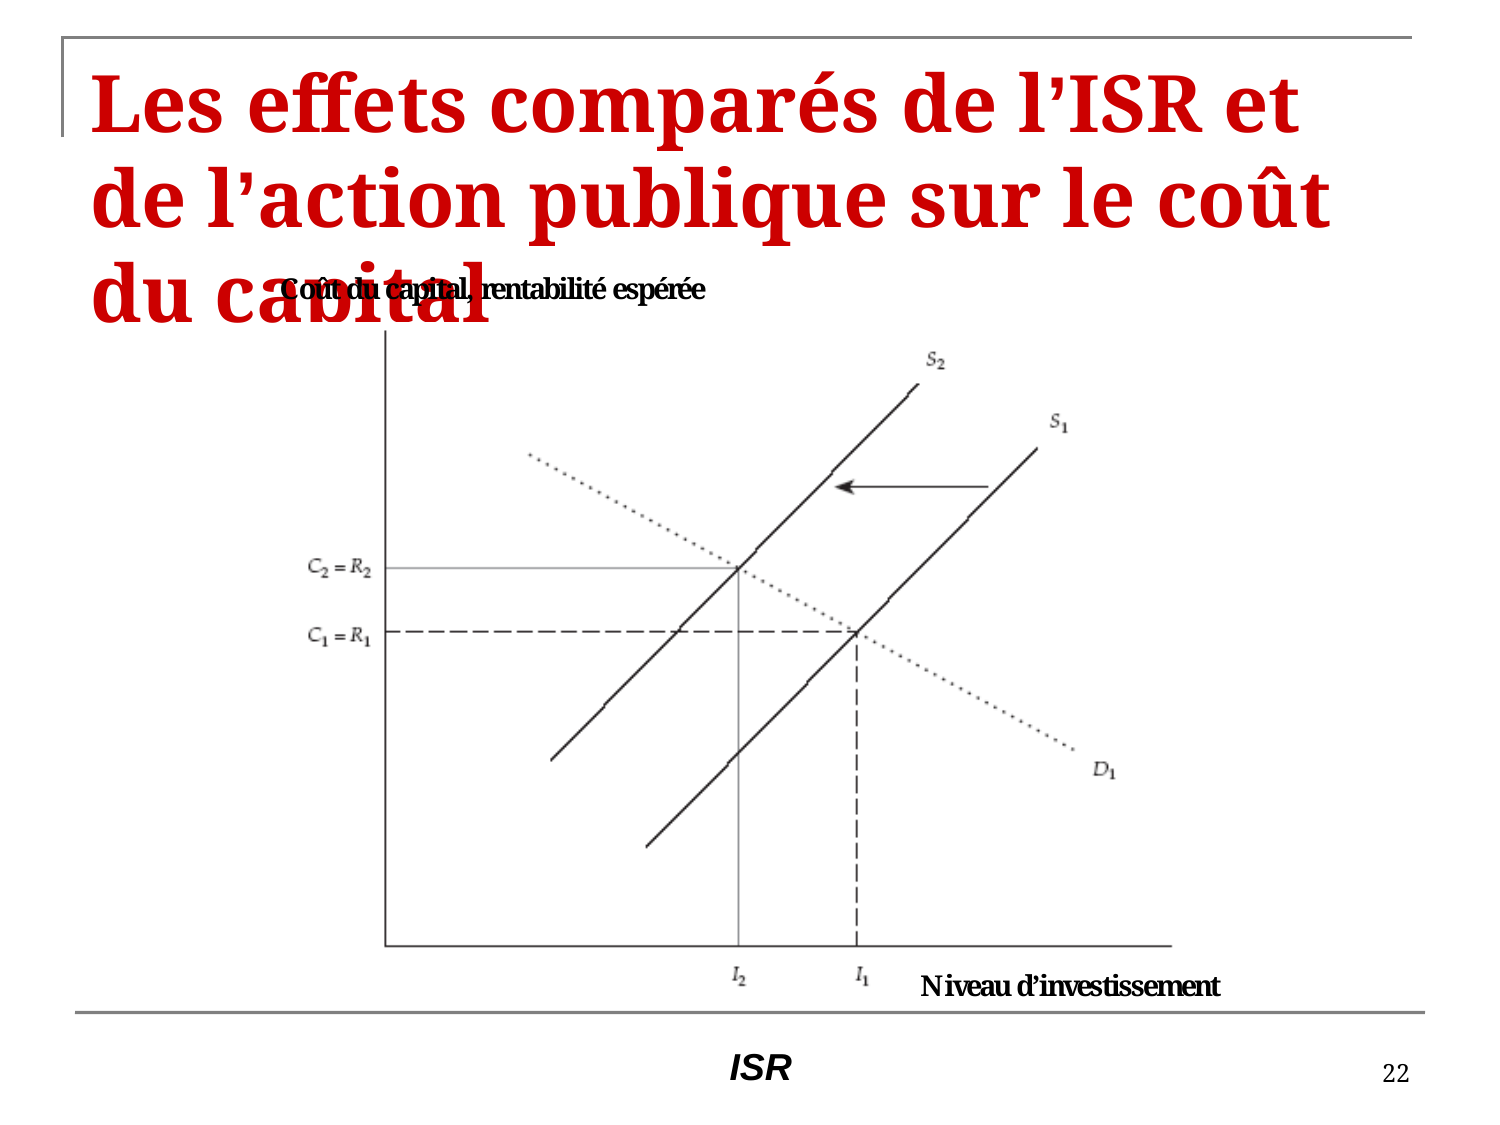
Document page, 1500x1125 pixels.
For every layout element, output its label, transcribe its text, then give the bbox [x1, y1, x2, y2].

text_box ISR [714, 1035, 807, 1095]
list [268, 267, 1231, 1012]
slide_number 22 [1074, 1024, 1425, 1100]
title Les effets comparés de l’ISR et de l’action publique sur le coût du capital [75, 45, 1425, 233]
